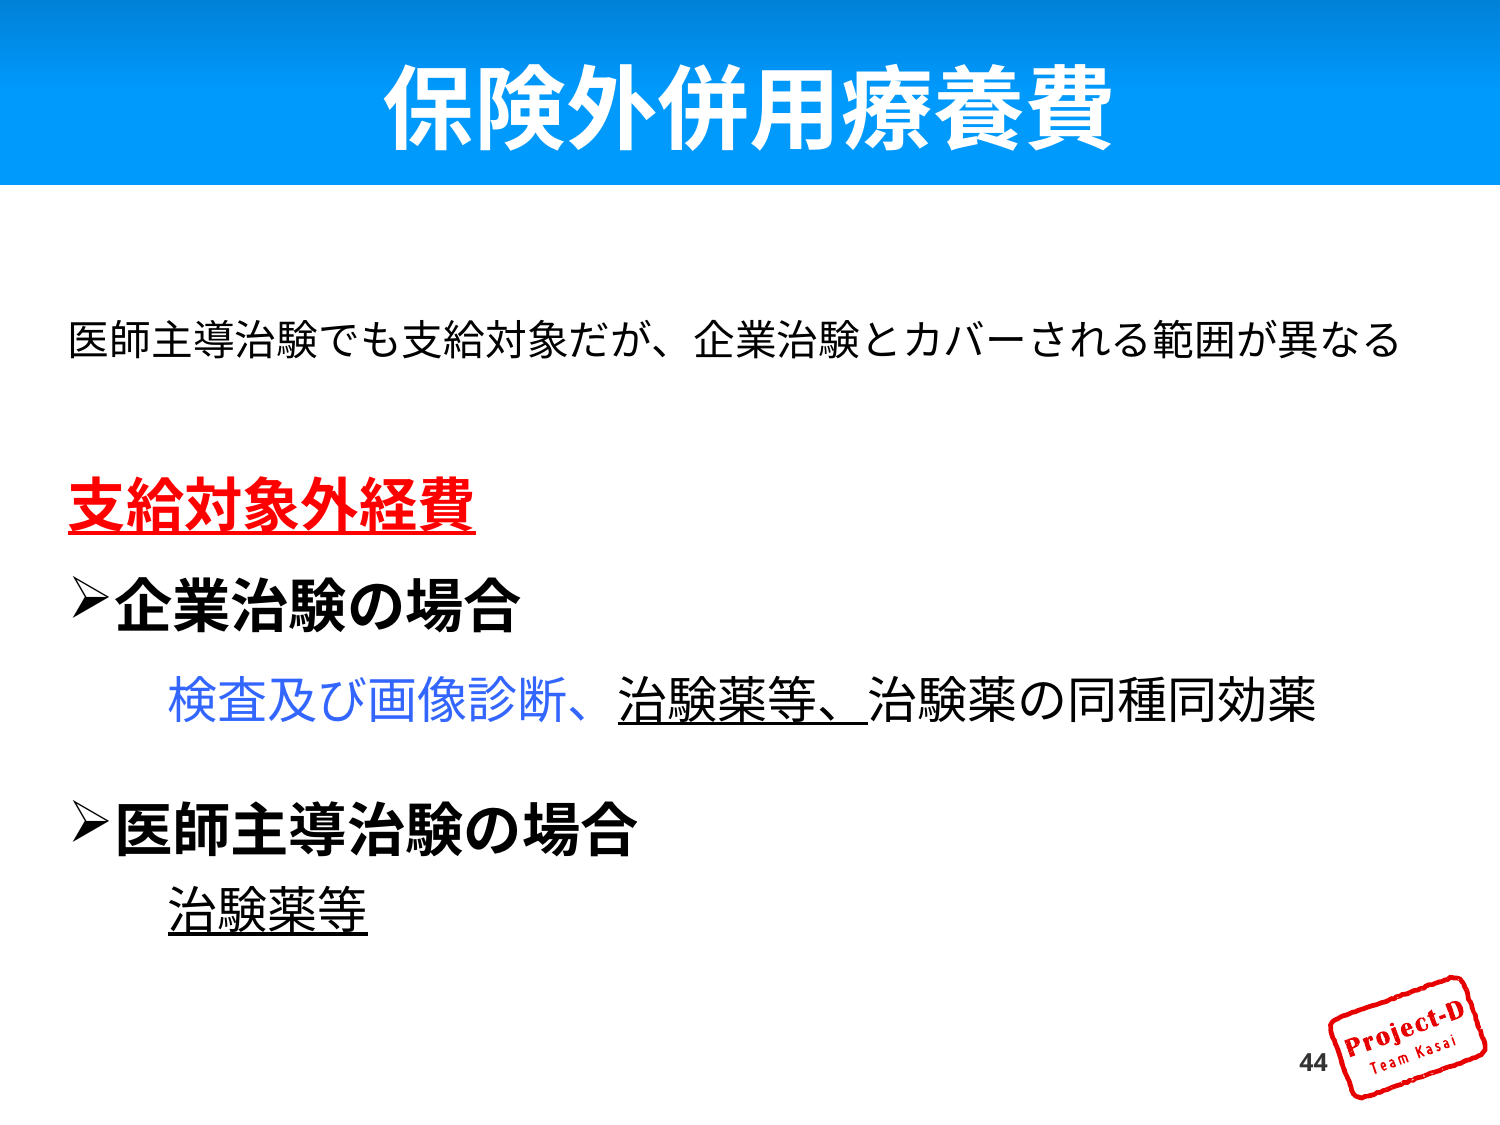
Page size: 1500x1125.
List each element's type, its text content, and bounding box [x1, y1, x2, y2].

title 保険外併用療養費 [0, 0, 1500, 185]
picture [1327, 974, 1488, 1101]
list 医師主導治験でも支給対象だが、企業治験とカバーされる範囲が異なる 支給対象外経費 企業治験の場合 検査及び画像診断、治験薬等、治験薬の同種同効薬 医師主導治験の場合 治験薬等 [53, 243, 1437, 986]
